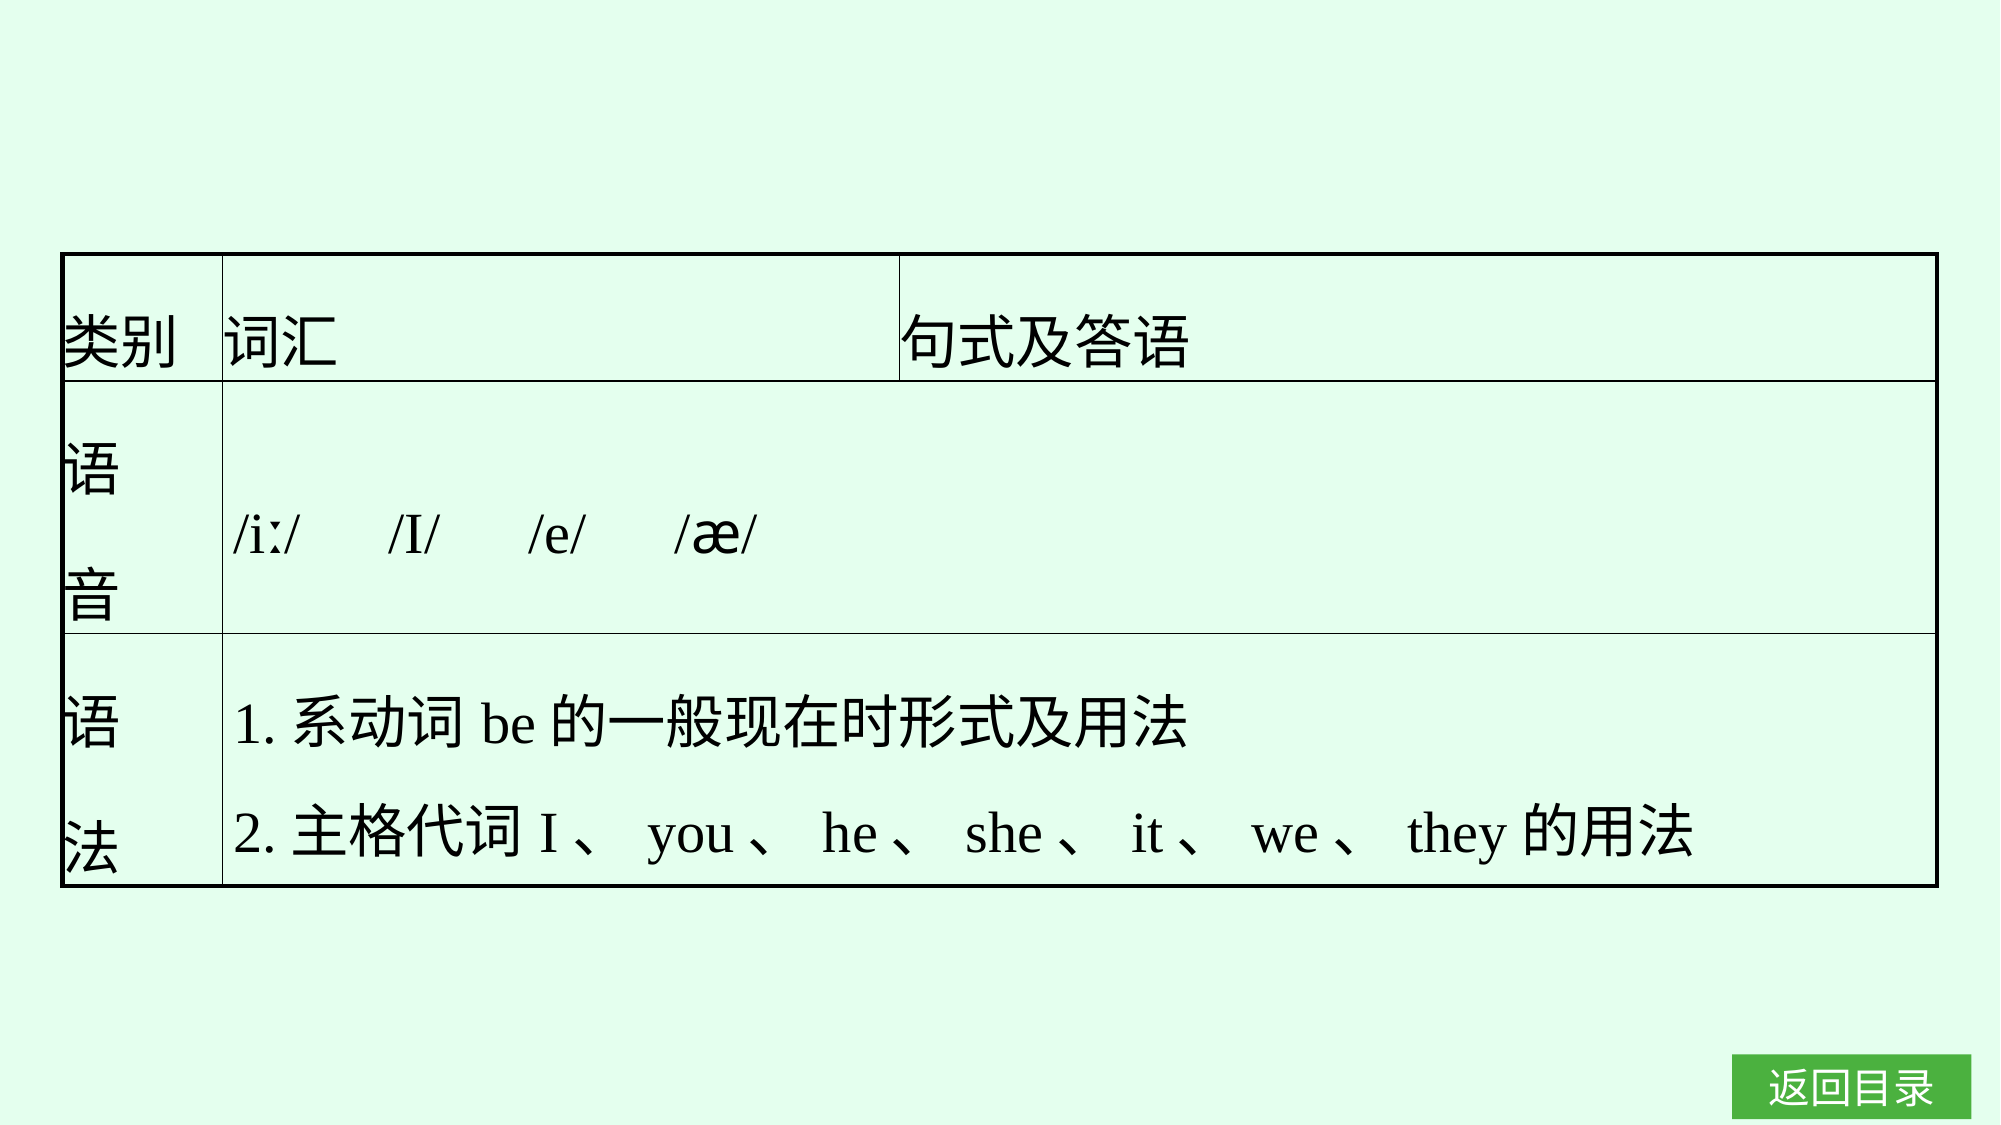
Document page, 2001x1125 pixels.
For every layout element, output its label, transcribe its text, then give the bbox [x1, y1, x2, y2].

table_cell 语 法 [65, 634, 222, 884]
table_cell 语 音 [65, 382, 222, 633]
table_cell 1.系动词be的一般现在时形式及用法 2.主格代词I、you、he、she、it、we、they的用法 [223, 634, 1935, 884]
table_header 类别 [65, 256, 222, 380]
table_header 词汇 [223, 256, 899, 380]
table_header 句式及答语 [900, 256, 1935, 380]
table_cell /iː/ /I/ /e/ /æ/ [223, 382, 1935, 633]
